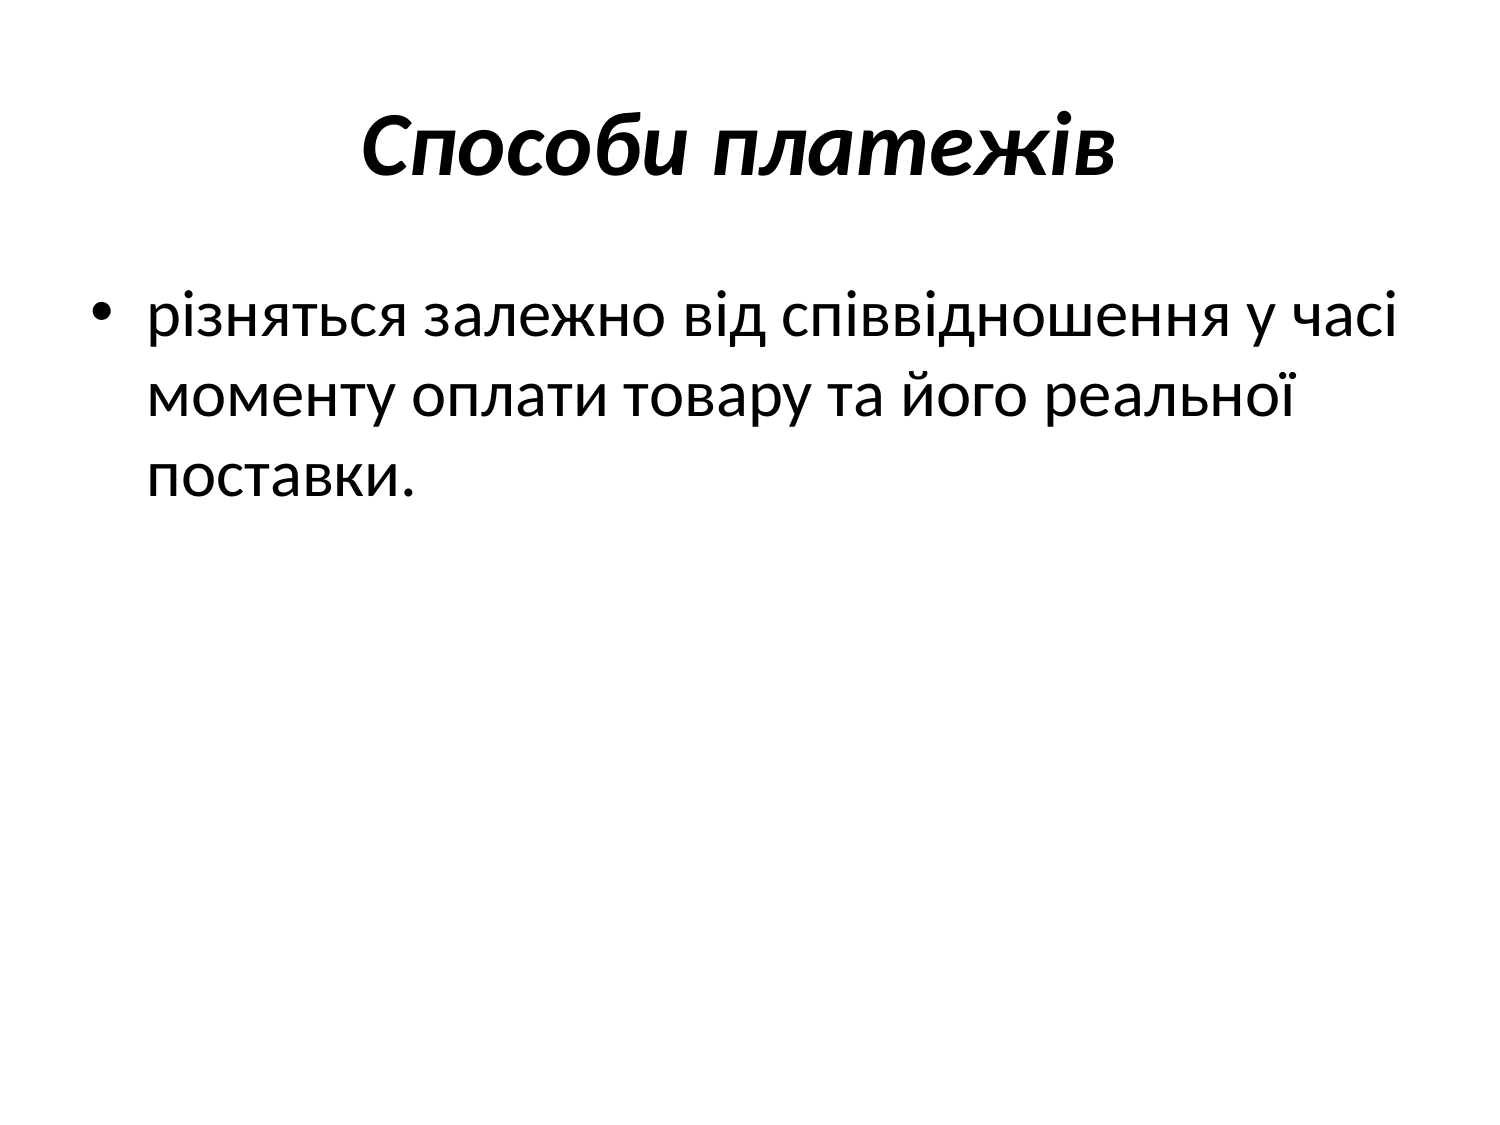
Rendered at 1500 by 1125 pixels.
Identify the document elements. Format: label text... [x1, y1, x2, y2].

title Способи платежів [75, 45, 1425, 233]
list різняться залежно від співвідношення у часі моменту оплати товару та його реальної поставки. [75, 262, 1425, 1005]
